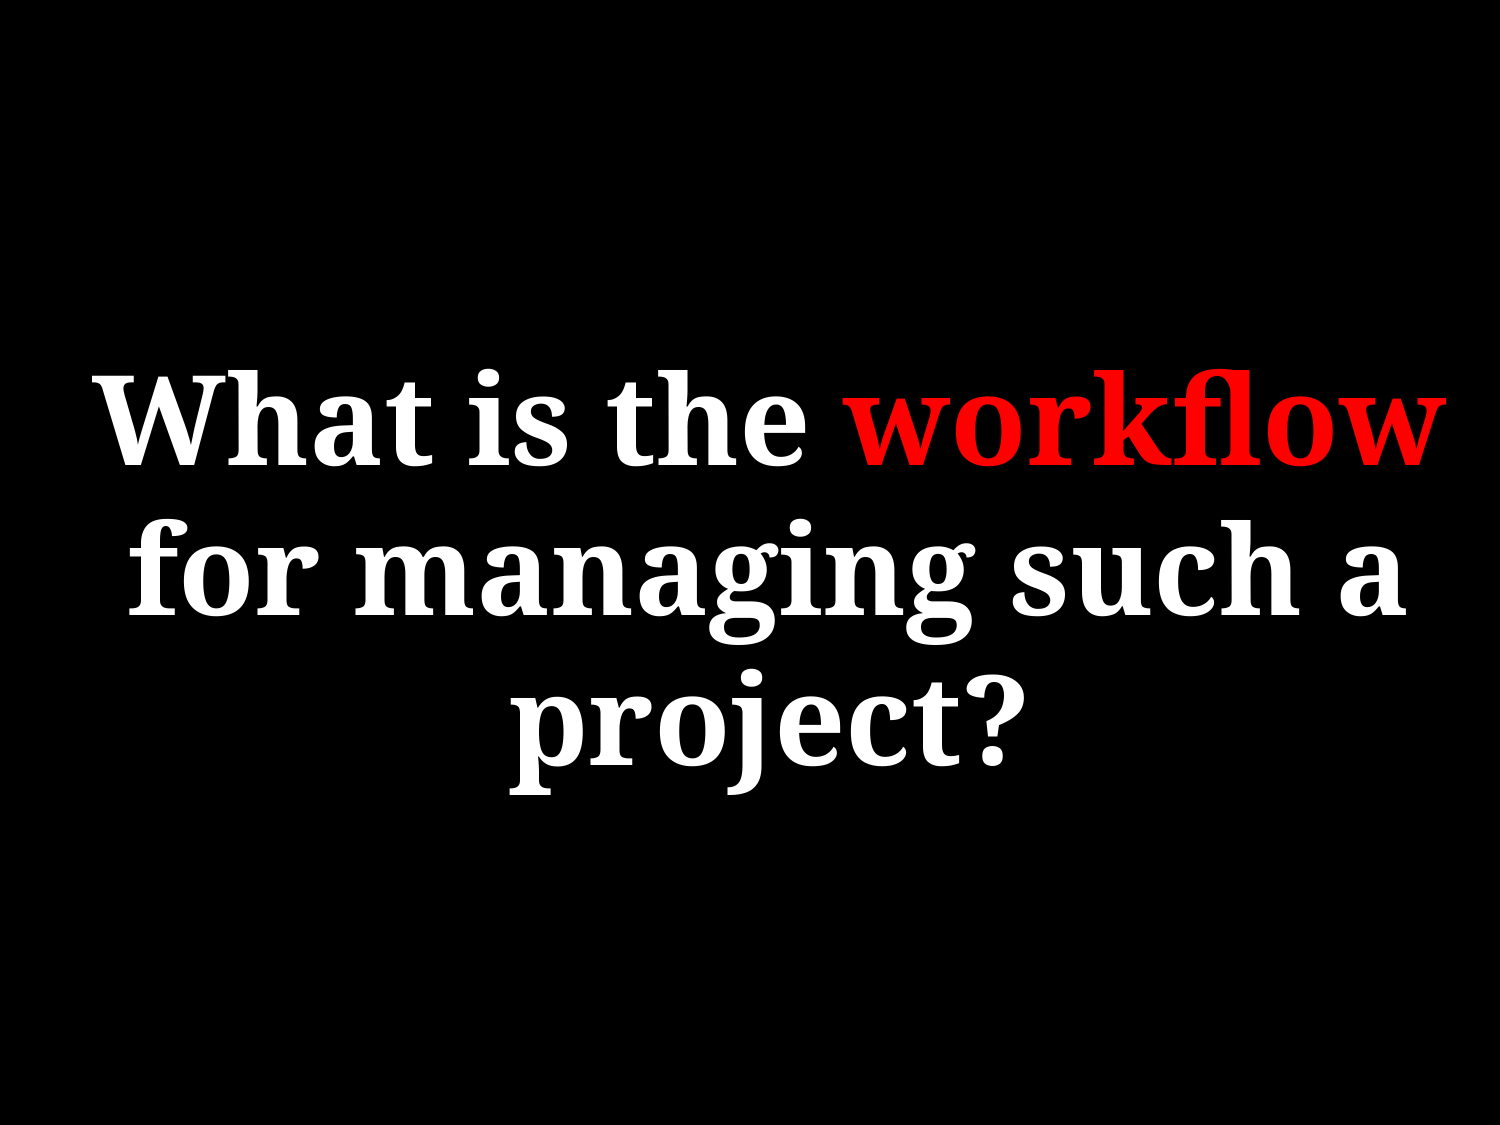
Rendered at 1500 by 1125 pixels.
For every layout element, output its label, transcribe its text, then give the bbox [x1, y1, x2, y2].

title What is the workflow for managing such a project? [75, 287, 1465, 799]
